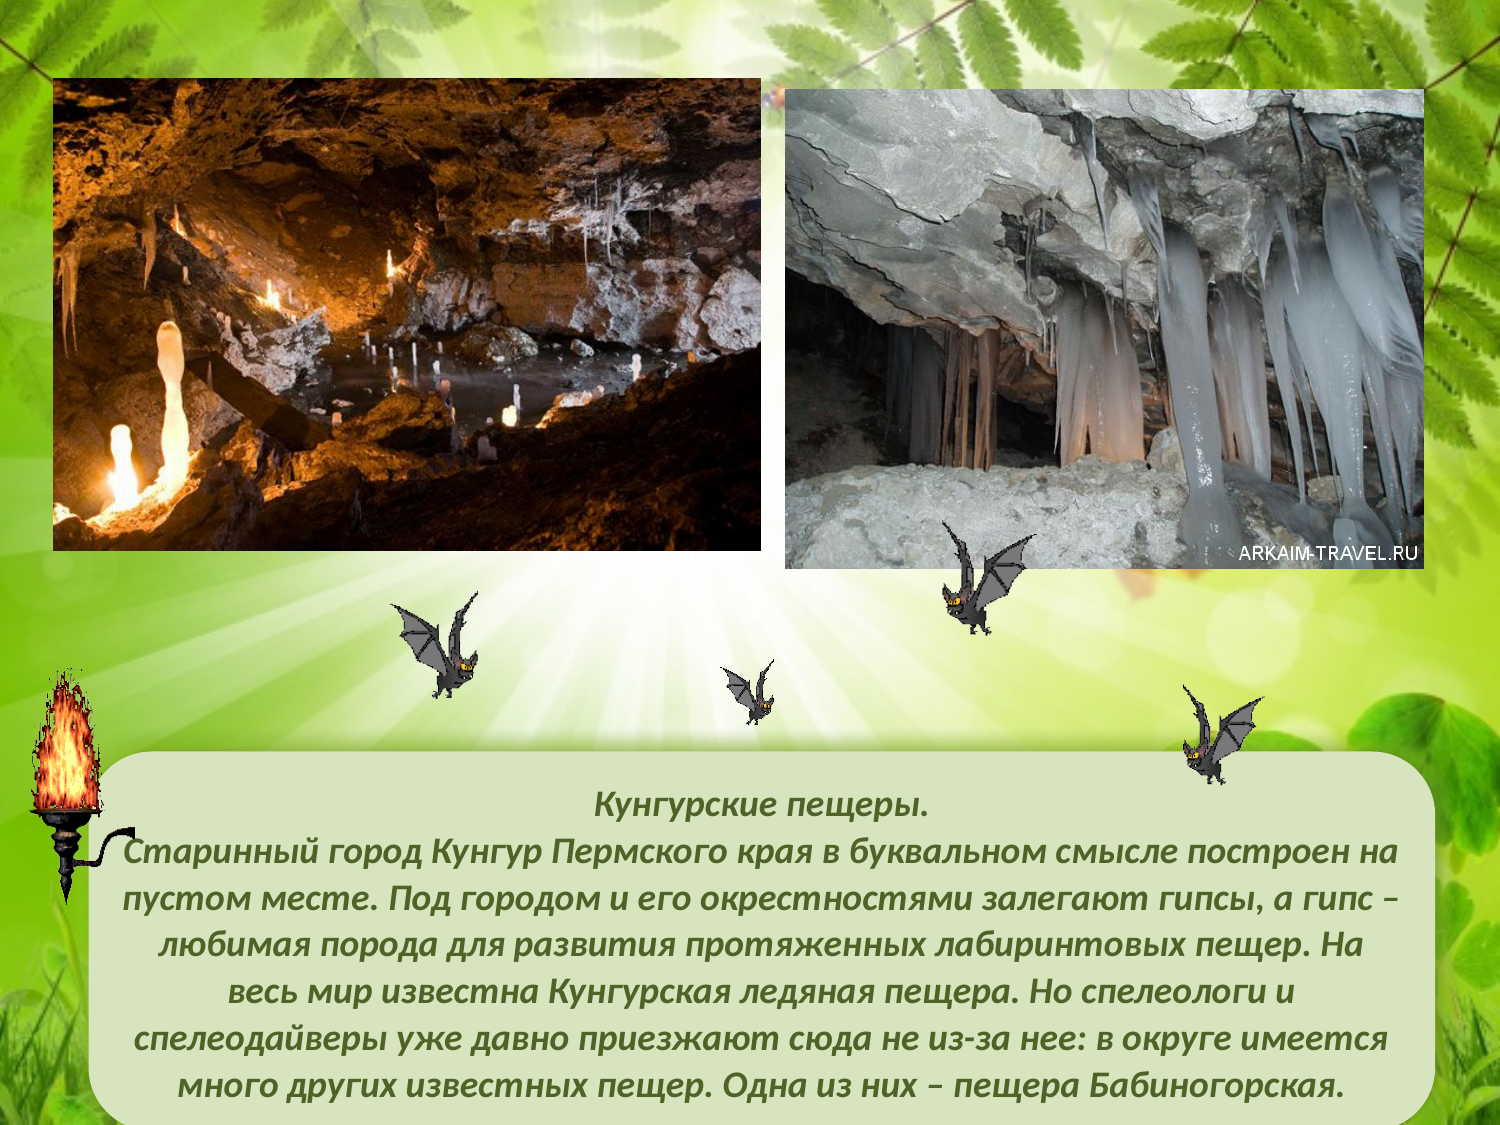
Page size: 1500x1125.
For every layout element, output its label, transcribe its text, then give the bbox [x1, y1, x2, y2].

picture [0, 0, 1500, 1125]
text_box Кунгурские пещеры. Старинный город Кунгур Пермского края в буквальном смысле построен на пустом месте. Под городом и его окрестностями залегают гипсы, а гипс – любимая порода для развития протяженных лабиринтовых пещер. На весь мир известна Кунгурская ледяная пещера. Но спелеологи и спелеодайверы уже давно приезжают сюда не из-за нее: в округе имеется много других известных пещер. Одна из них – пещера Бабиногорская. [88, 751, 1436, 1125]
